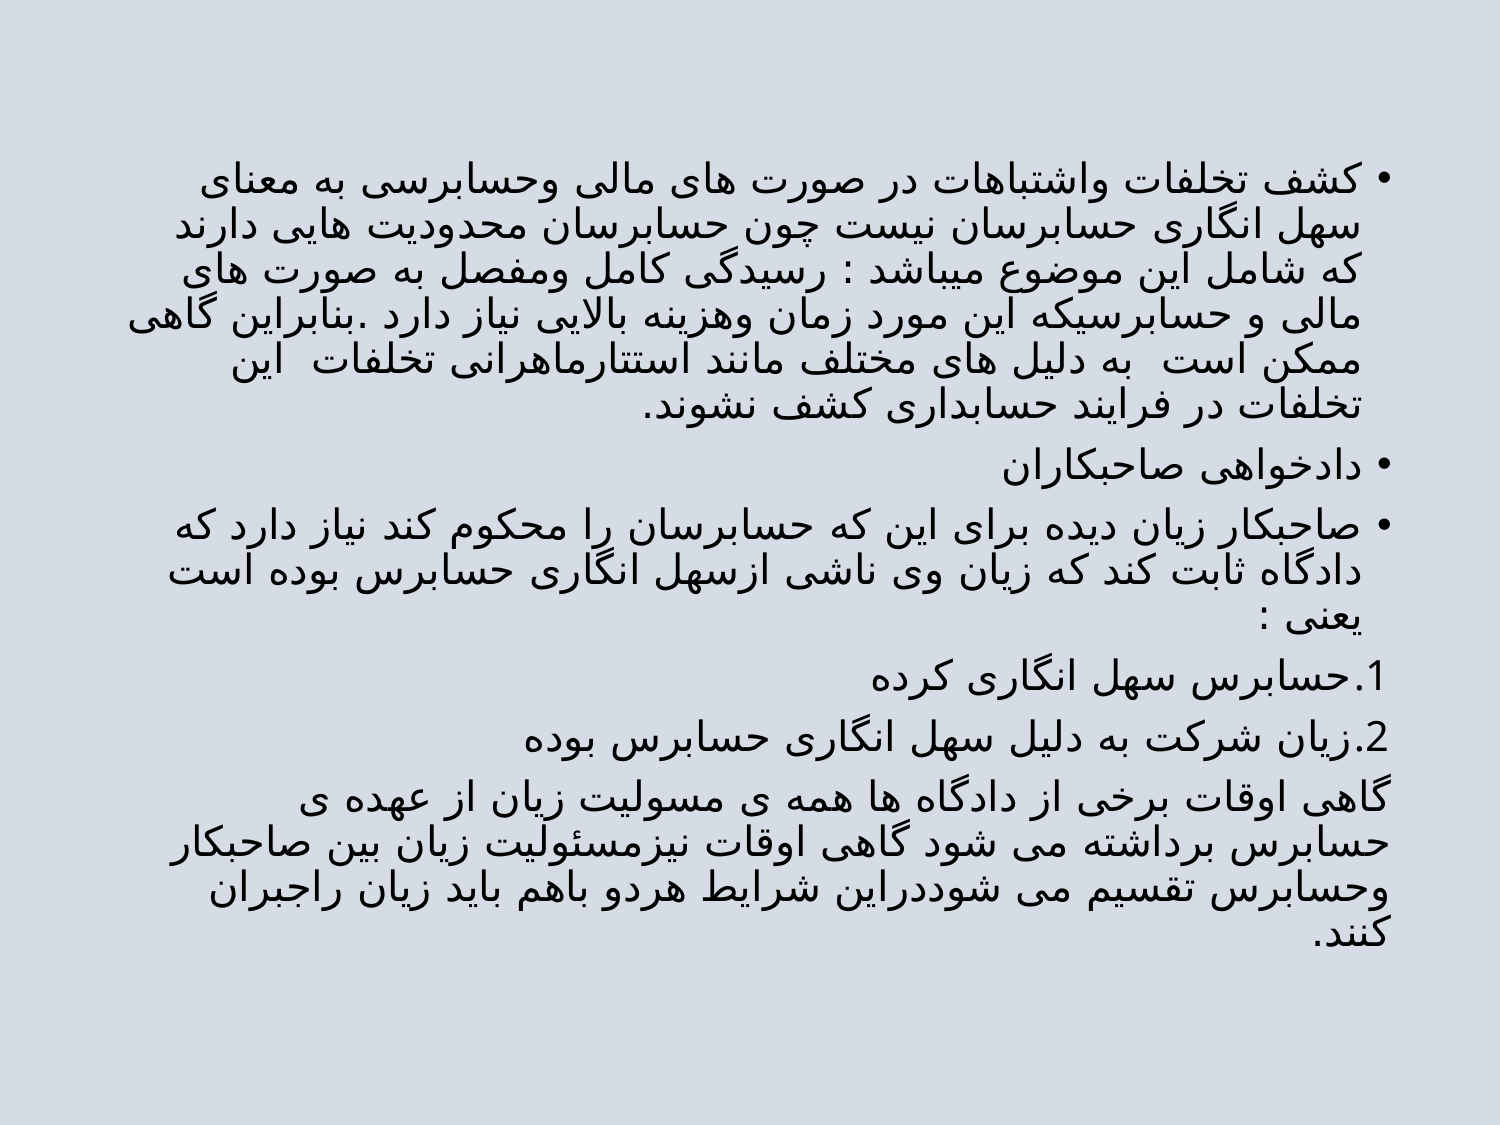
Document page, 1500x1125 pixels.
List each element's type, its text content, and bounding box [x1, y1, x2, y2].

list کشف تخلفات واشتباهات در صورت های مالی وحسابرسی به معنای سهل انگاری حسابرسان نیست چون حسابرسان محدودیت هایی دارند که شامل این موضوع میباشد : رسیدگی کامل ومفصل به صورت های مالی و حسابرسیکه این مورد زمان وهزینه بالایی نیاز دارد .بنابراین گاهی ممکن است به دلیل های مختلف مانند استتارماهرانی تخلفات این تخلفات در فرایند حسابداری کشف نشوند. دادخواهی صاحبکاران صاحبکار زیان دیده برای این که حسابرسان را محکوم کند نیاز دارد که دادگاه ثابت کند که زیان وی ناشی ازسهل انگاری حسابرس بوده است یعنی : حسابرس سهل انگاری کرده زیان شرکت به دلیل سهل انگاری حسابرس بوده گاهی اوقات برخی از دادگاه ها همه ی مسولیت زیان از عهده ی حسابرس برداشته می شود گاهی اوقات نیزمسئولیت زیان بین صاحبکار وحسابرس تقسیم می شوددراین شرایط هردو باهم باید زیان راجبران کنند. [112, 149, 1407, 985]
